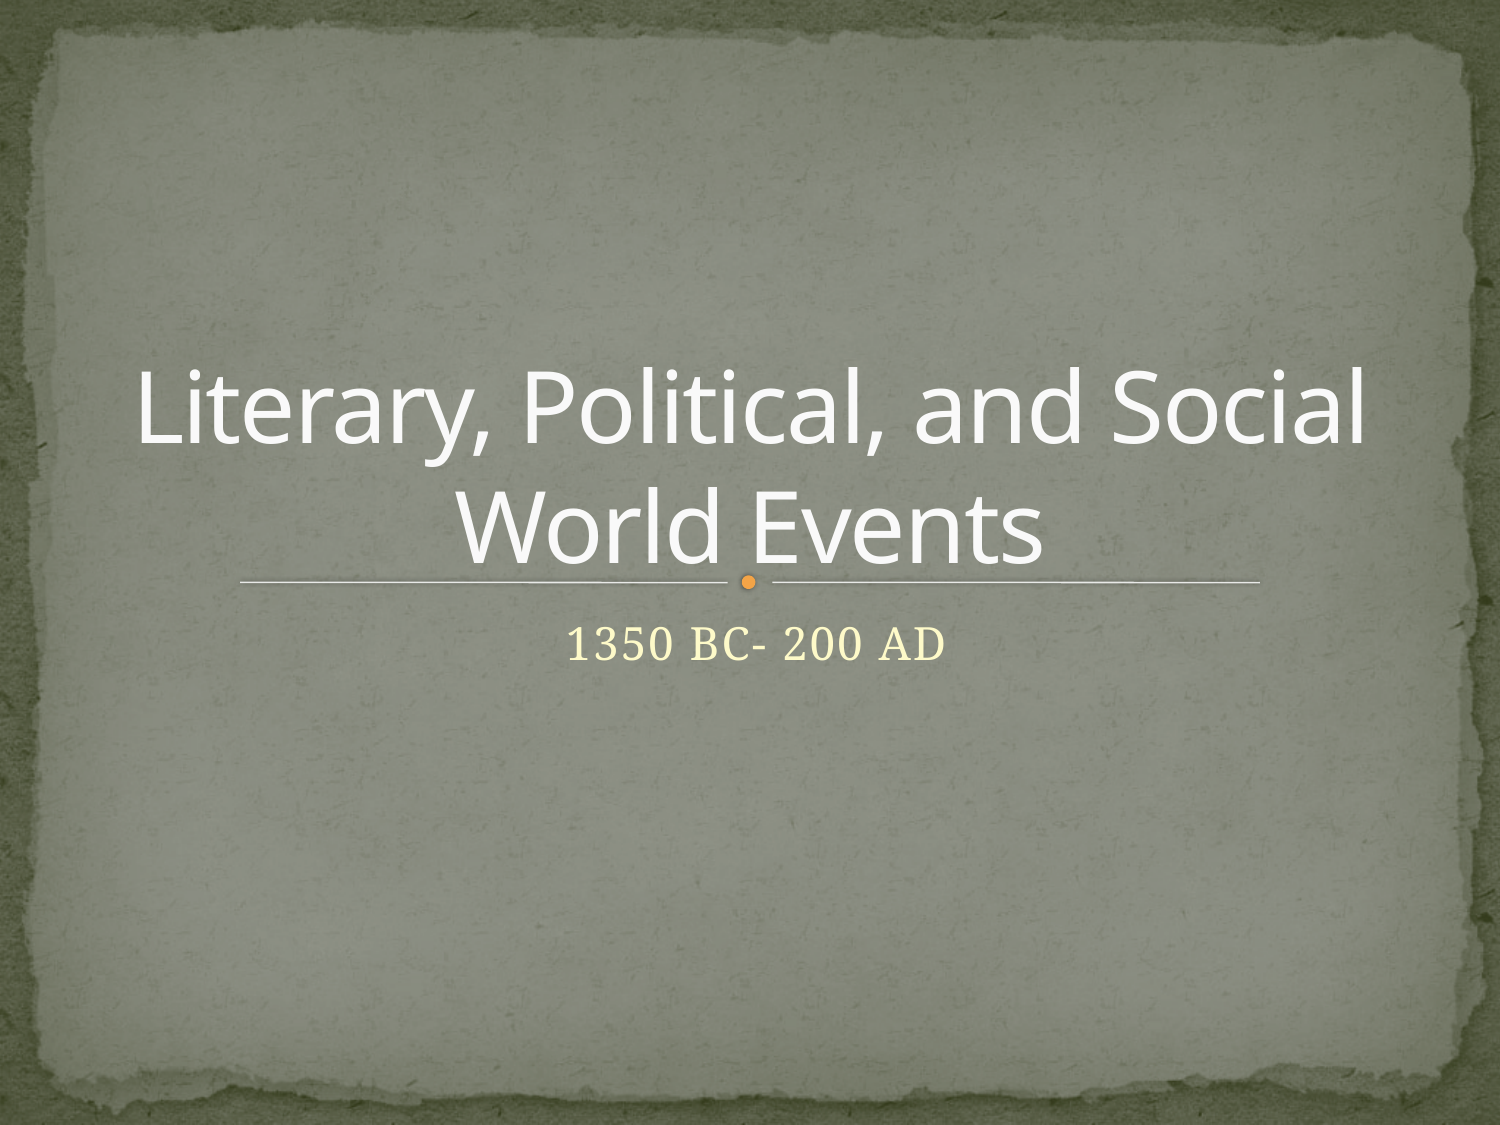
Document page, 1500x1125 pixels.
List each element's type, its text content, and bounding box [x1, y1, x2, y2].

title Literary, Political, and Social World Events [112, 162, 1388, 591]
subtitle 1350 BC- 200 AD [75, 606, 1438, 795]
